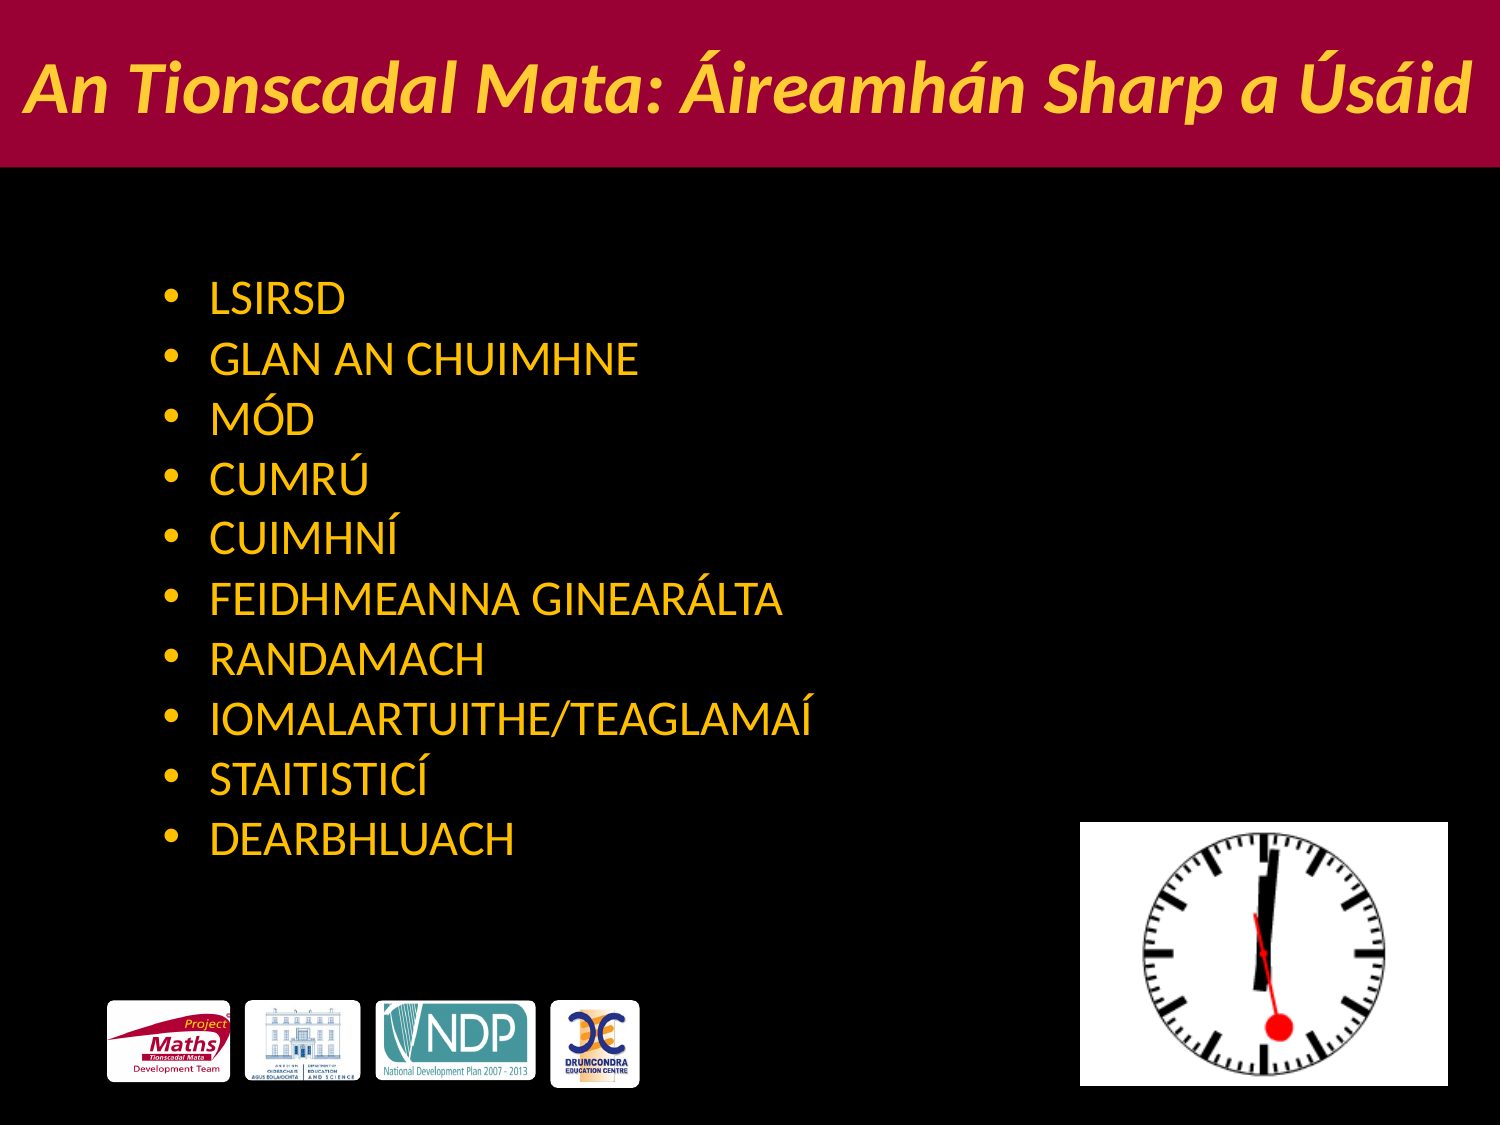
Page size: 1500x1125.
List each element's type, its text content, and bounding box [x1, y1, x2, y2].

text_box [106, 999, 640, 1089]
text_box An Tionscadal Mata: Áireamhán Sharp a Úsáid [0, 0, 1500, 168]
text_box LSIRSD GLAN AN CHUIMHNE MÓD CUMRÚ CUIMHNÍ FEIDHMEANNA GINEARÁLTA RANDAMACH IOMALARTUITHE/TEAGLAMAÍ STAITISTICÍ DEARBHLUACH [119, 229, 983, 766]
picture [1080, 822, 1449, 1086]
